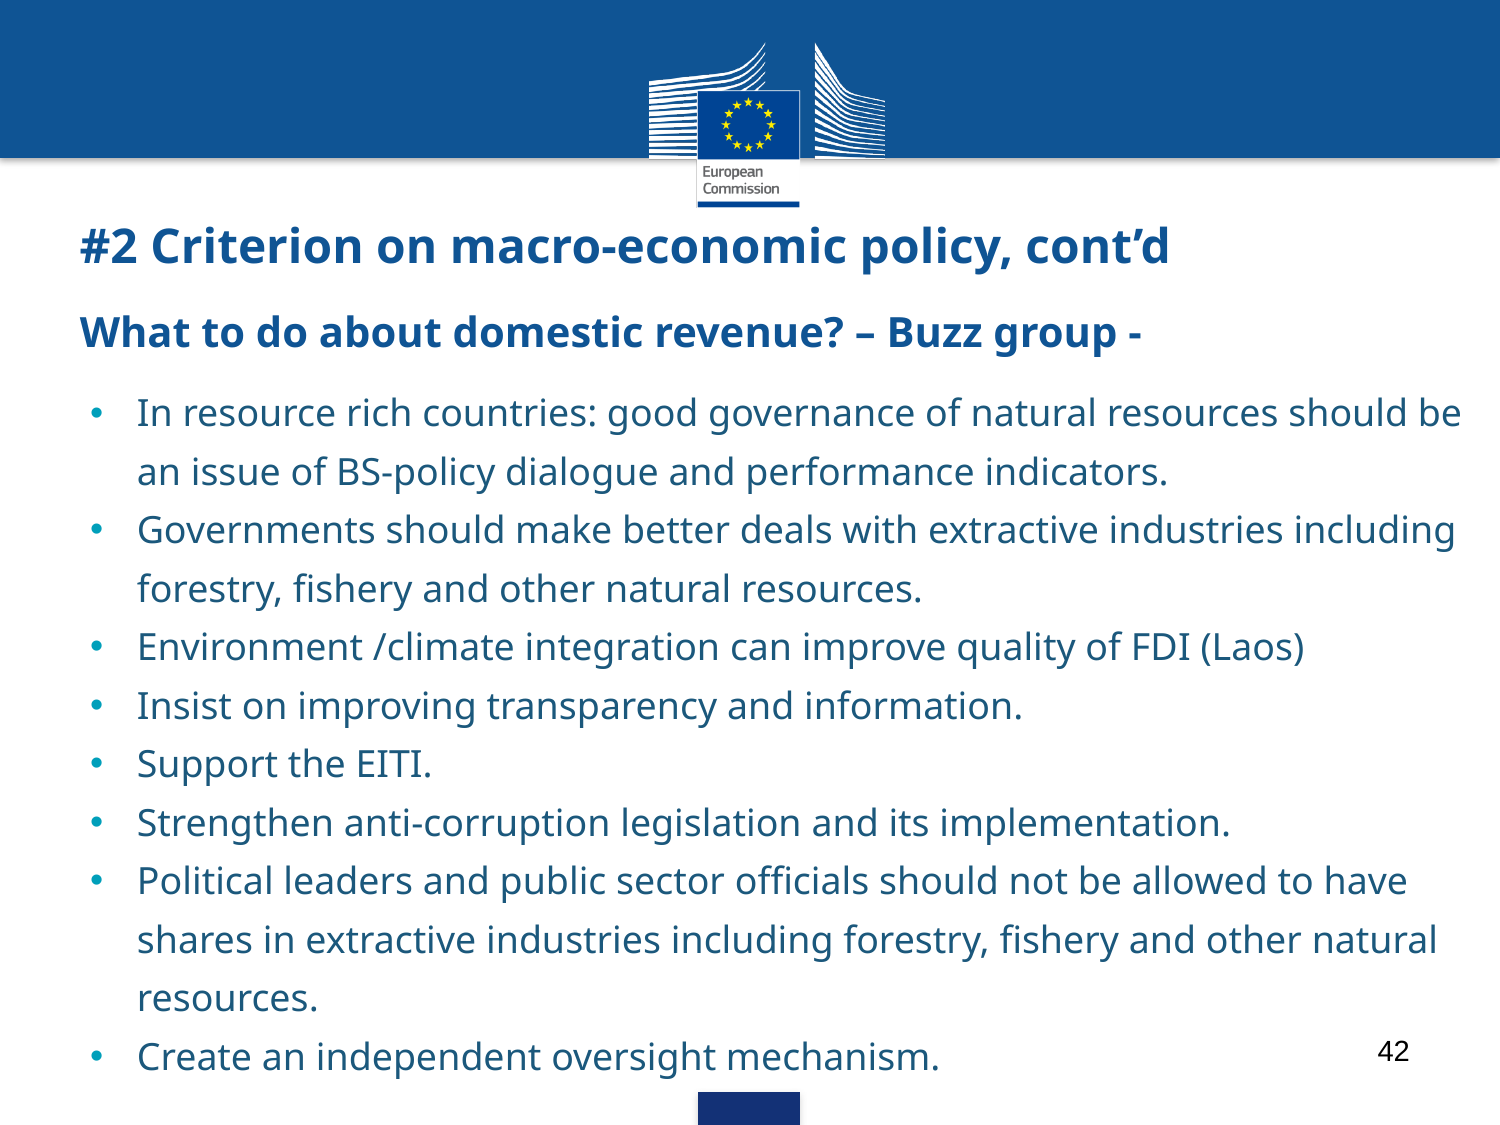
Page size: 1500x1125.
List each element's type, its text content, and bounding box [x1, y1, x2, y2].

text_box #2 Criterion on macro-economic policy, cont’d [64, 196, 1415, 303]
picture [649, 42, 885, 196]
slide_number 42 [1074, 1024, 1426, 1103]
title What to do about domestic revenue? – Buzz group - [64, 303, 1415, 365]
list In resource rich countries: good governance of natural resources should be an issue of BS-policy dialogue and performance indicators. Governments should make better deals with extractive industries including forestry, fishery and other natural resources. Environment /climate integration can improve quality of FDI (Laos) Insist on improving transparency and information. Support the EITI. Strengthen anti-corruption legislation and its implementation. Political leaders and public sector officials should not be allowed to have shares in extractive industries including forestry, fishery and other natural resources. Create an independent oversight mechanism. [0, 368, 1500, 965]
